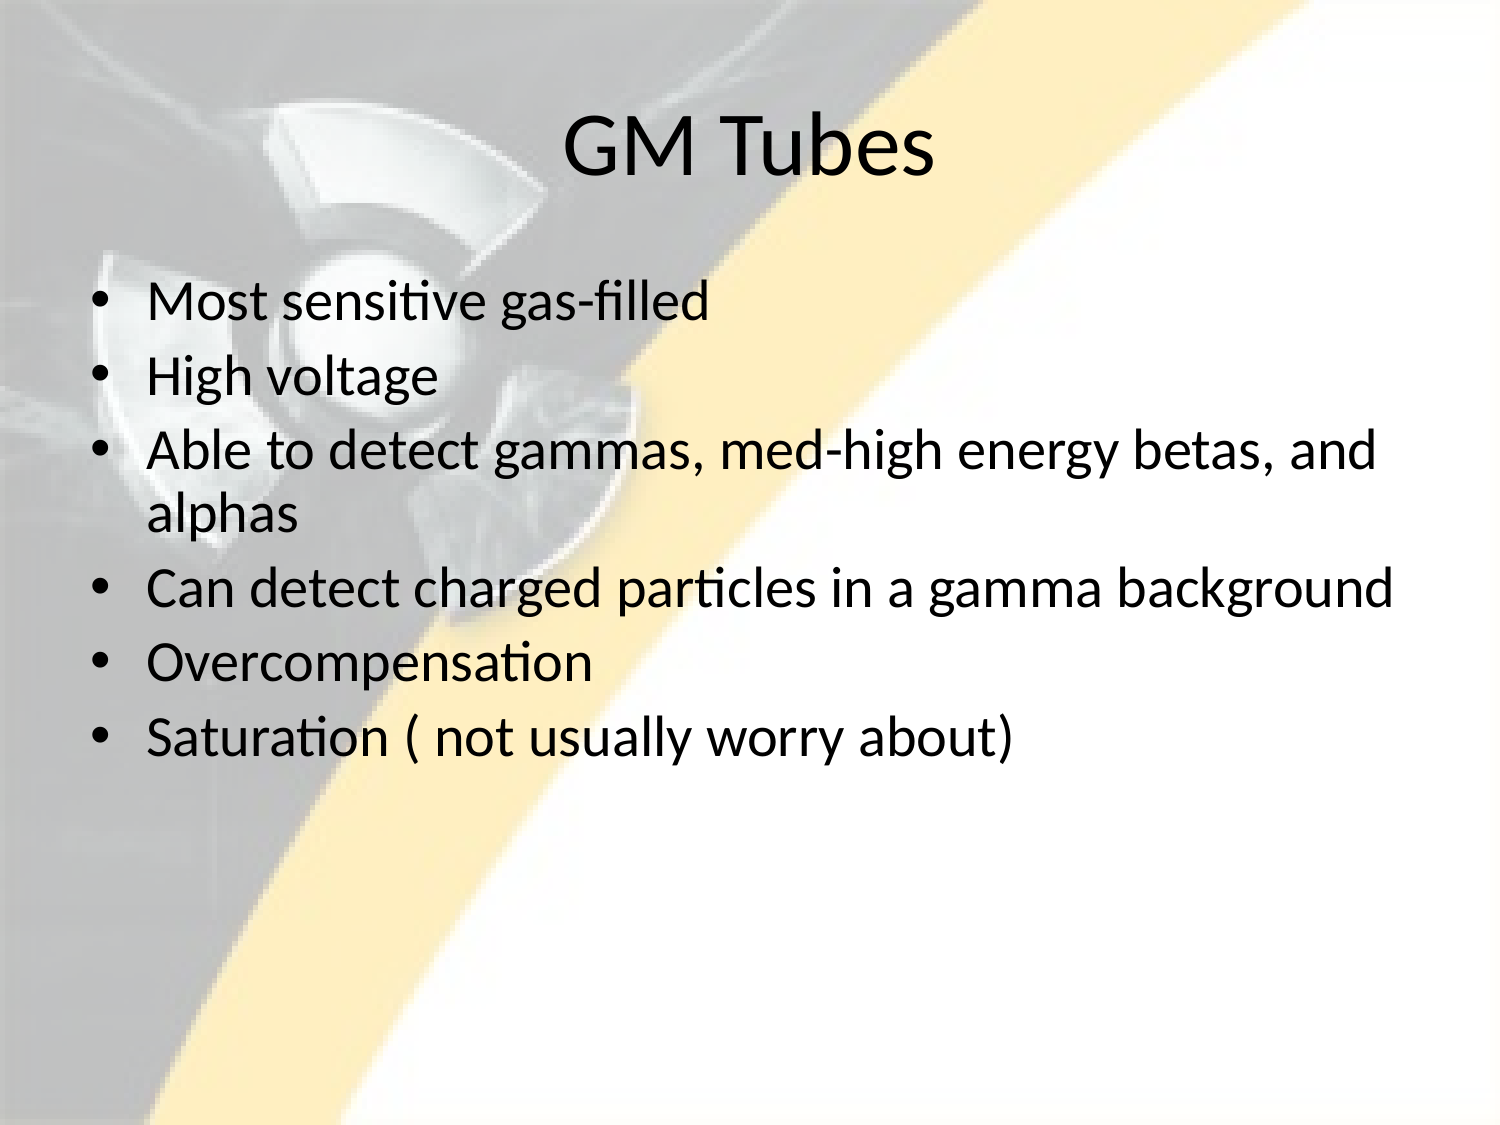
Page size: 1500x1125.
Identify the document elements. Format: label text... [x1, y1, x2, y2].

title GM Tubes [75, 45, 1425, 233]
list Most sensitive gas-filled High voltage Able to detect gammas, med-high energy betas, and alphas Can detect charged particles in a gamma background Overcompensation Saturation ( not usually worry about) [75, 262, 1425, 1005]
